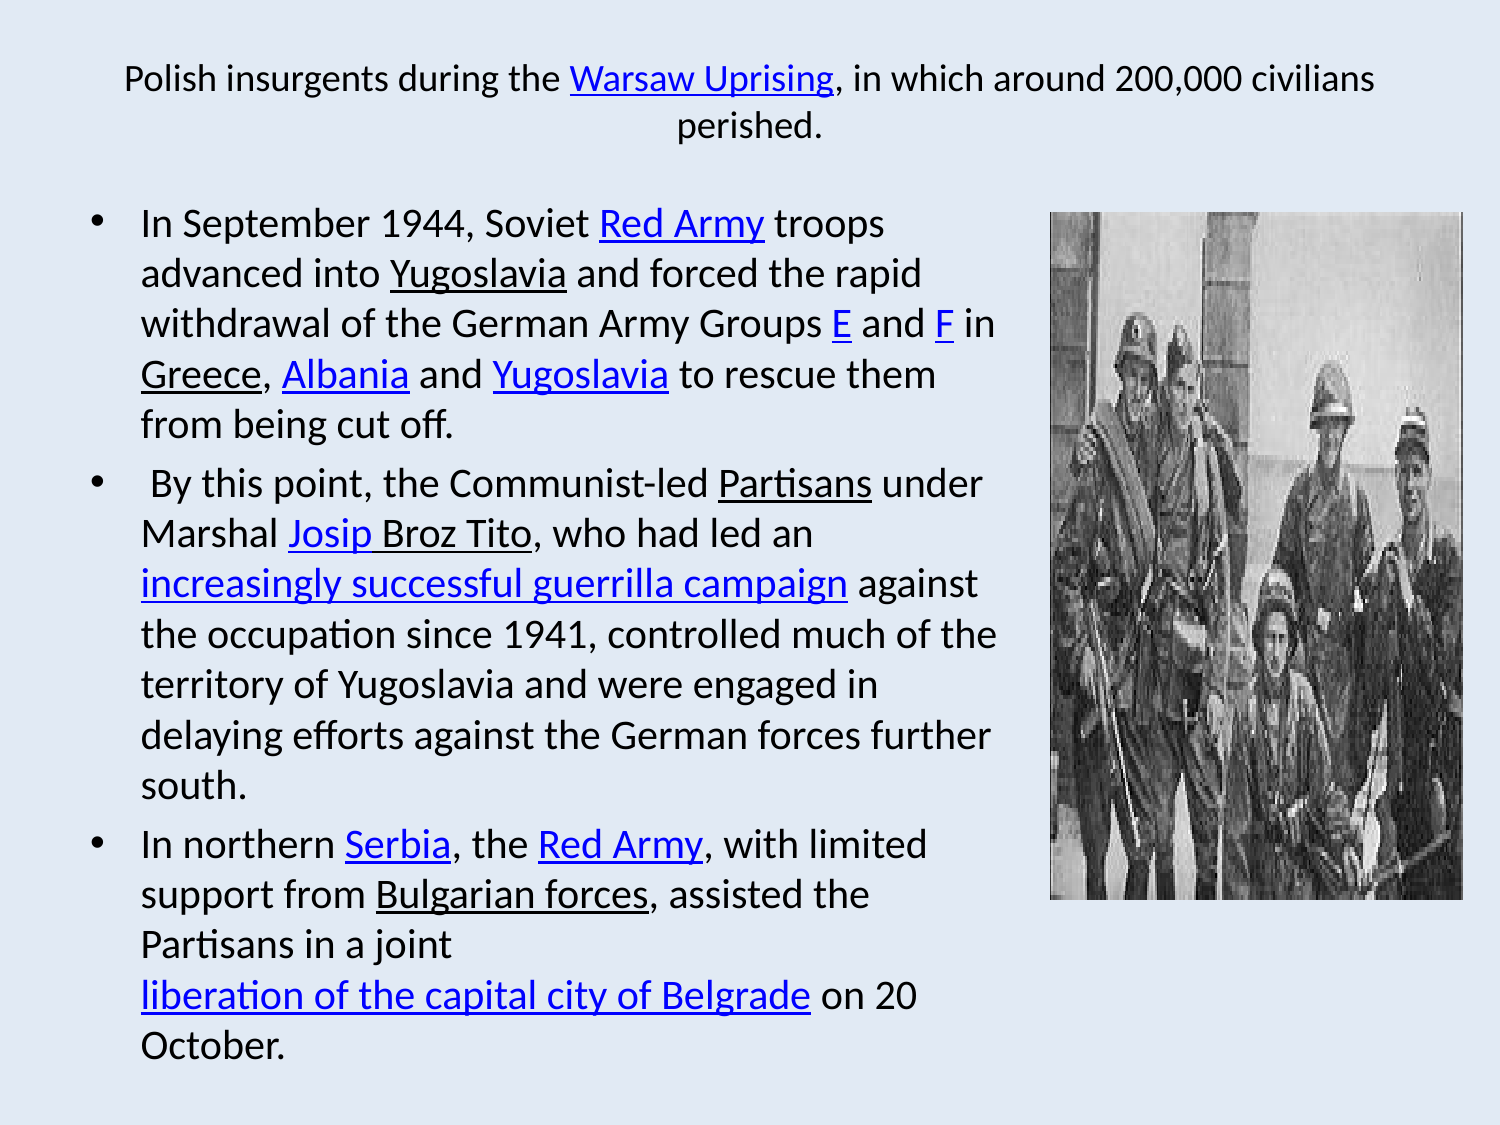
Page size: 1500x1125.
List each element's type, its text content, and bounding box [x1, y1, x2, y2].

list In September 1944, Soviet Red Army troops advanced into Yugoslavia and forced the rapid withdrawal of the German Army Groups E and F in Greece, Albania and Yugoslavia to rescue them from being cut off. By this point, the Communist-led Partisans under Marshal Josip Broz Tito, who had led an increasingly successful guerrilla campaign against the occupation since 1941, controlled much of the territory of Yugoslavia and were engaged in delaying efforts against the German forces further south. In northern Serbia, the Red Army, with limited support from Bulgarian forces, assisted the Partisans in a joint liberation of the capital city of Belgrade on 20 October. [75, 187, 1025, 1088]
picture [1049, 212, 1463, 901]
title Polish insurgents during the Warsaw Uprising, in which around 200,000 civilians perished. [75, 45, 1425, 200]
